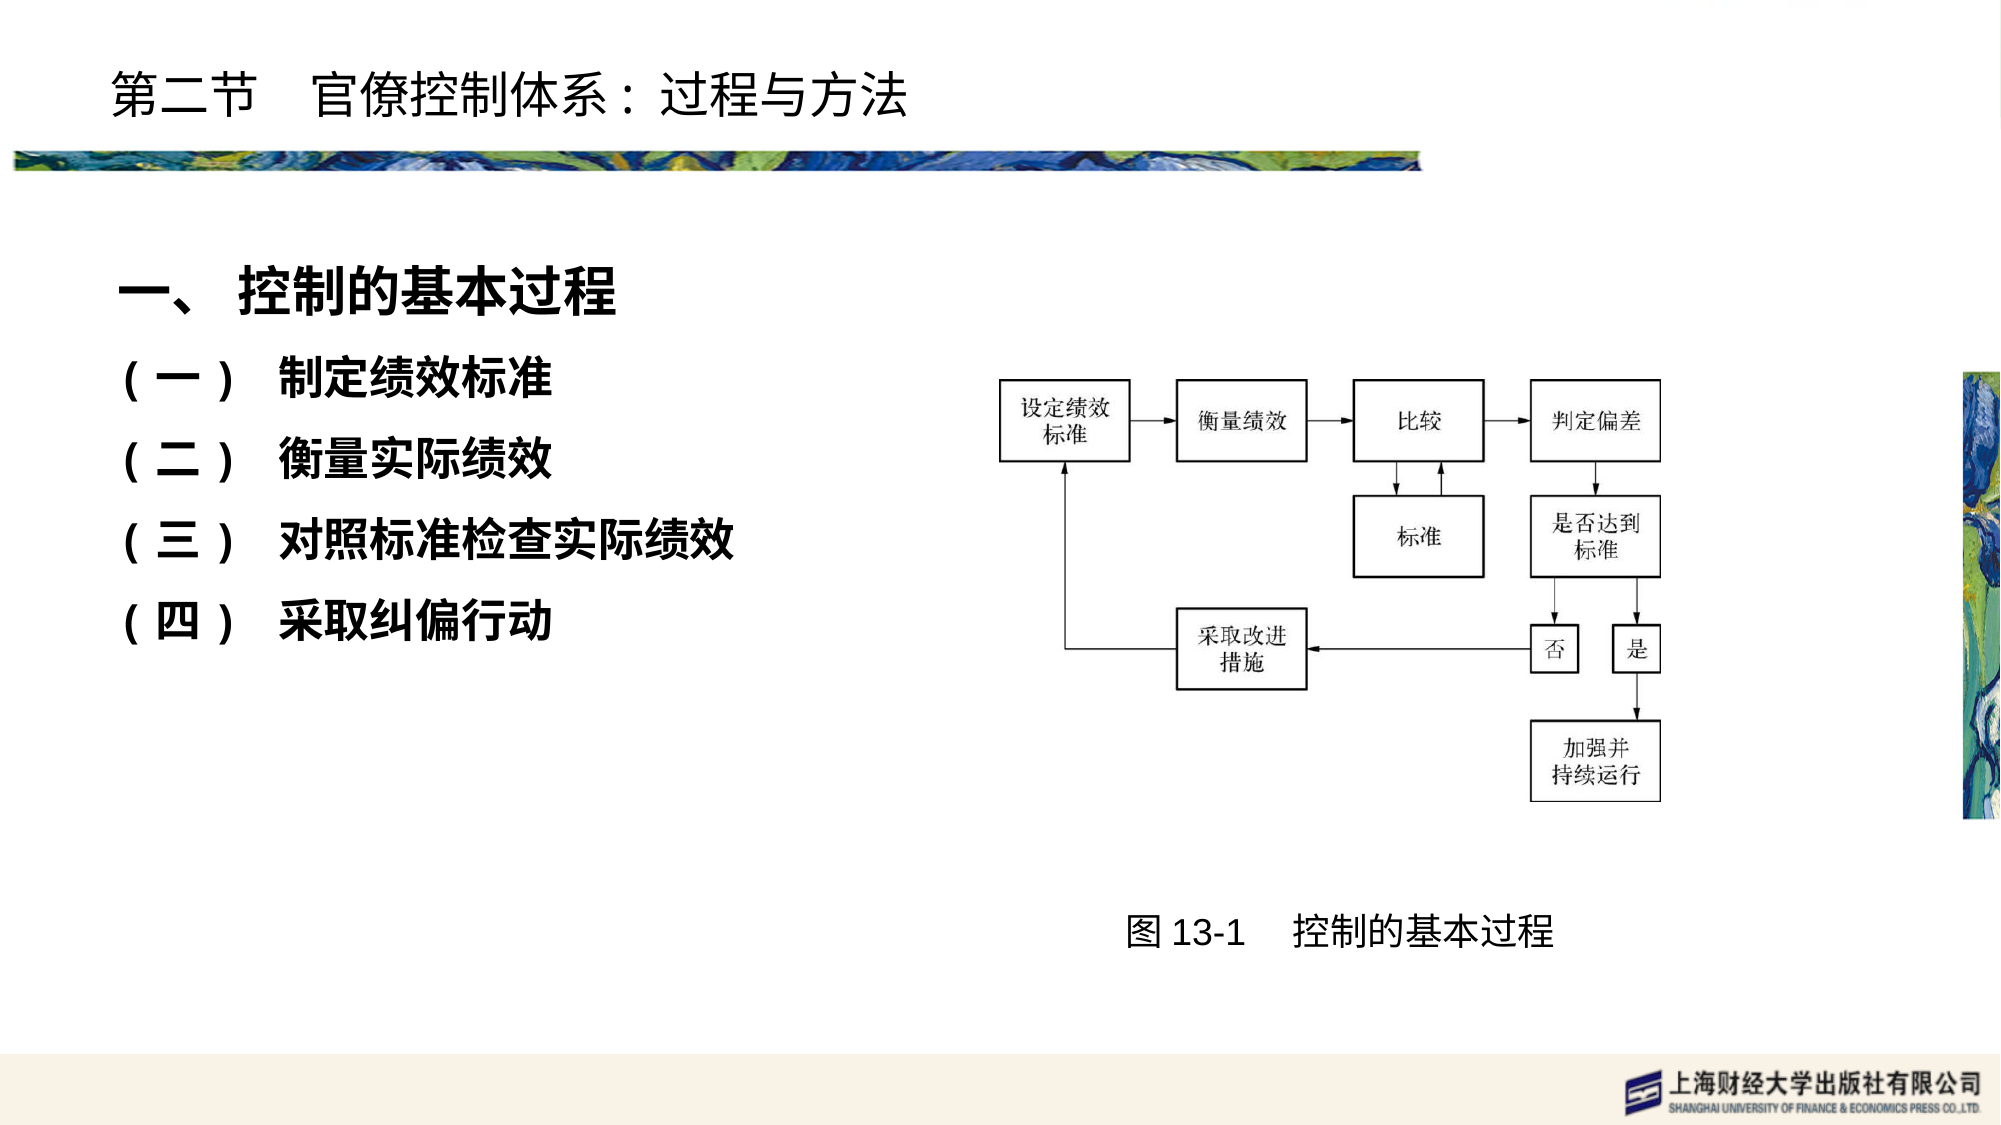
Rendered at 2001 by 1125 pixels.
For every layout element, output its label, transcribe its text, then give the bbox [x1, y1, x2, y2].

list 一、 控制的基本过程 (一) 制定绩效标准 (二) 衡量实际绩效 (三) 对照标准检查实际绩效 (四) 采取纠偏行动 [102, 233, 1898, 1032]
text_box 图13-1 控制的基本过程 [1016, 900, 1627, 960]
picture [0, 0, 2001, 1125]
title 第二节 官僚控制体系: 过程与方法 [94, 42, 1451, 146]
